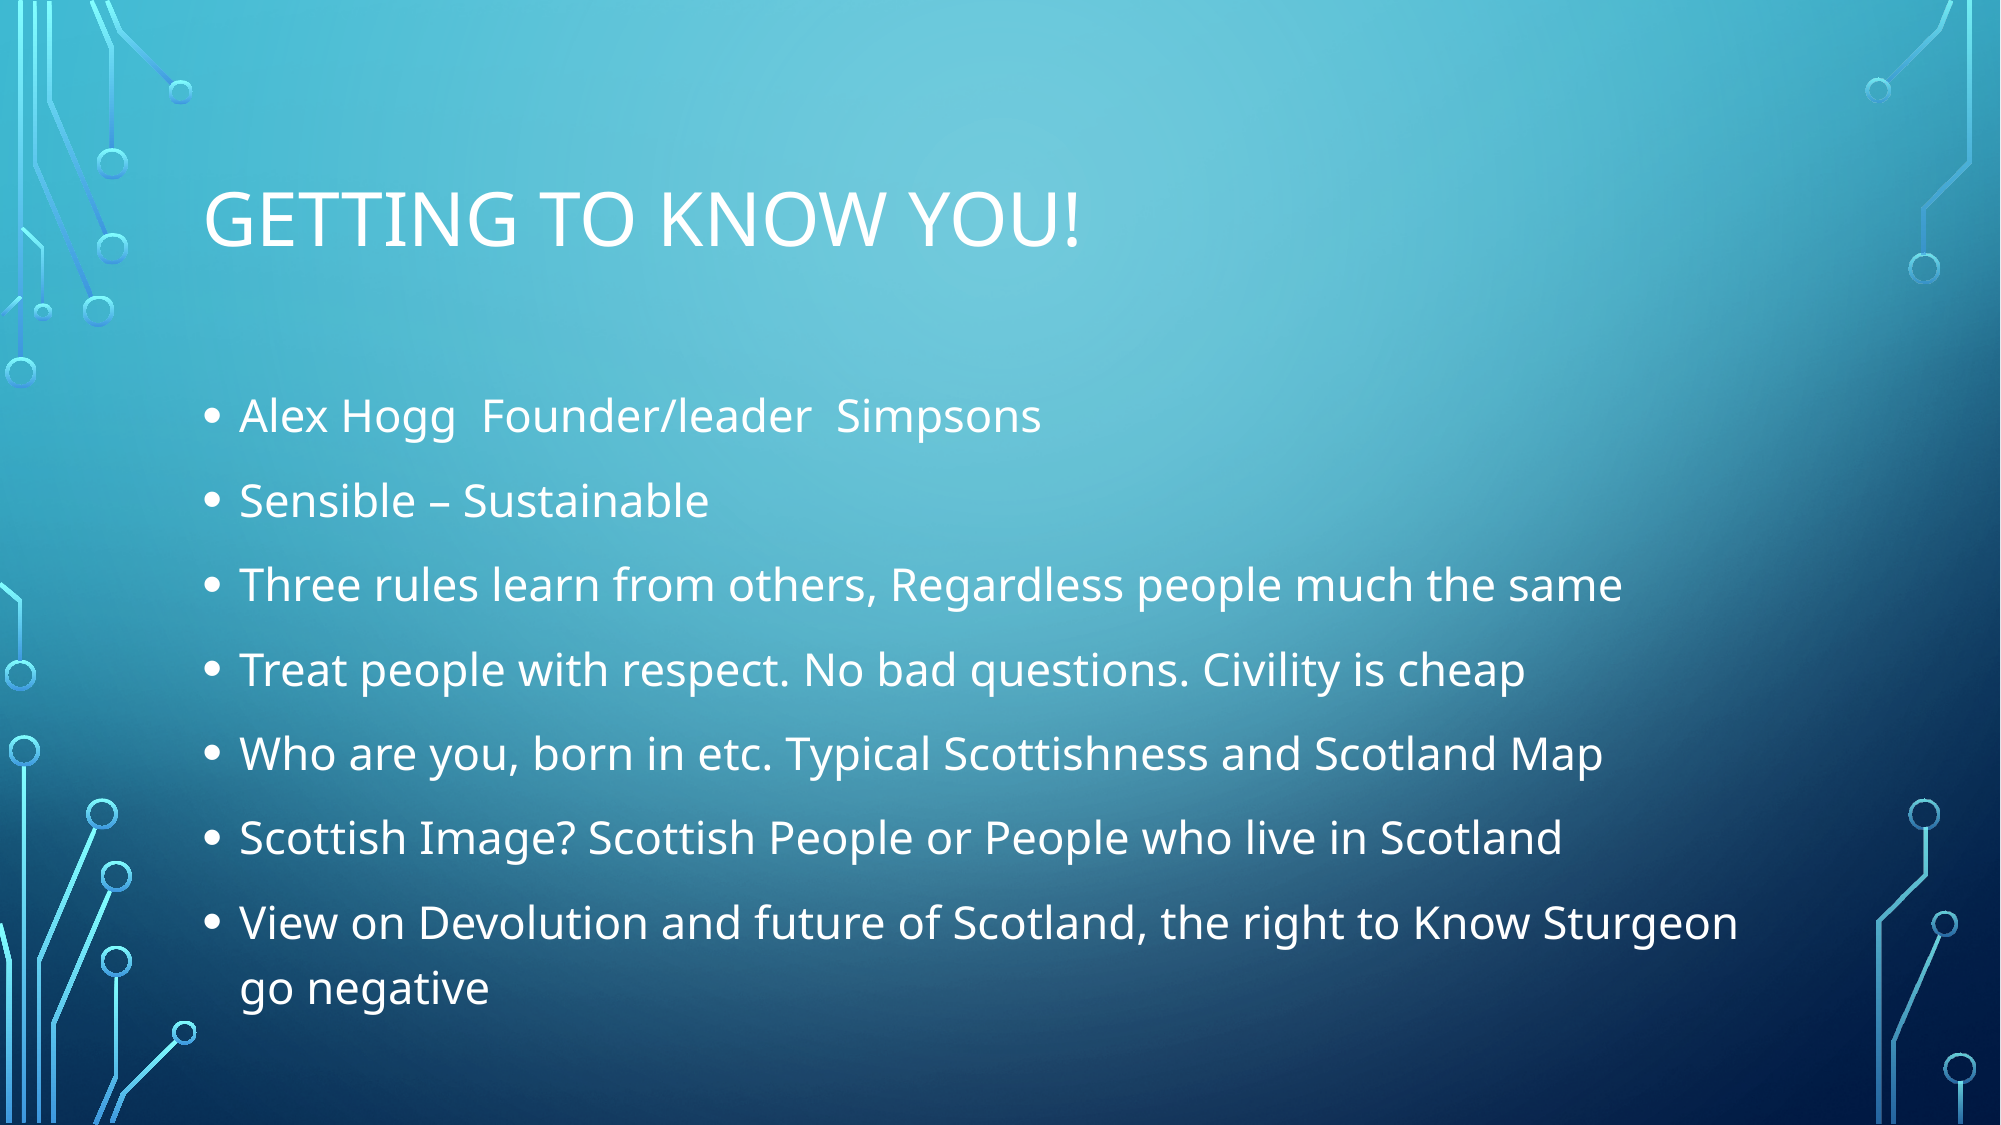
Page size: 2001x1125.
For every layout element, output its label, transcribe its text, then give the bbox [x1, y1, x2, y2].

title Getting to know you! [187, 101, 1813, 344]
list Alex Hogg Founder/leader Simpsons Sensible – Sustainable Three rules learn from others, Regardless people much the same Treat people with respect. No bad questions. Civility is cheap Who are you, born in etc. Typical Scottishness and Scotland Map Scottish Image? Scottish People or People who live in Scotland View on Devolution and future of Scotland, the right to Know Sturgeon go negative [187, 369, 1813, 1024]
